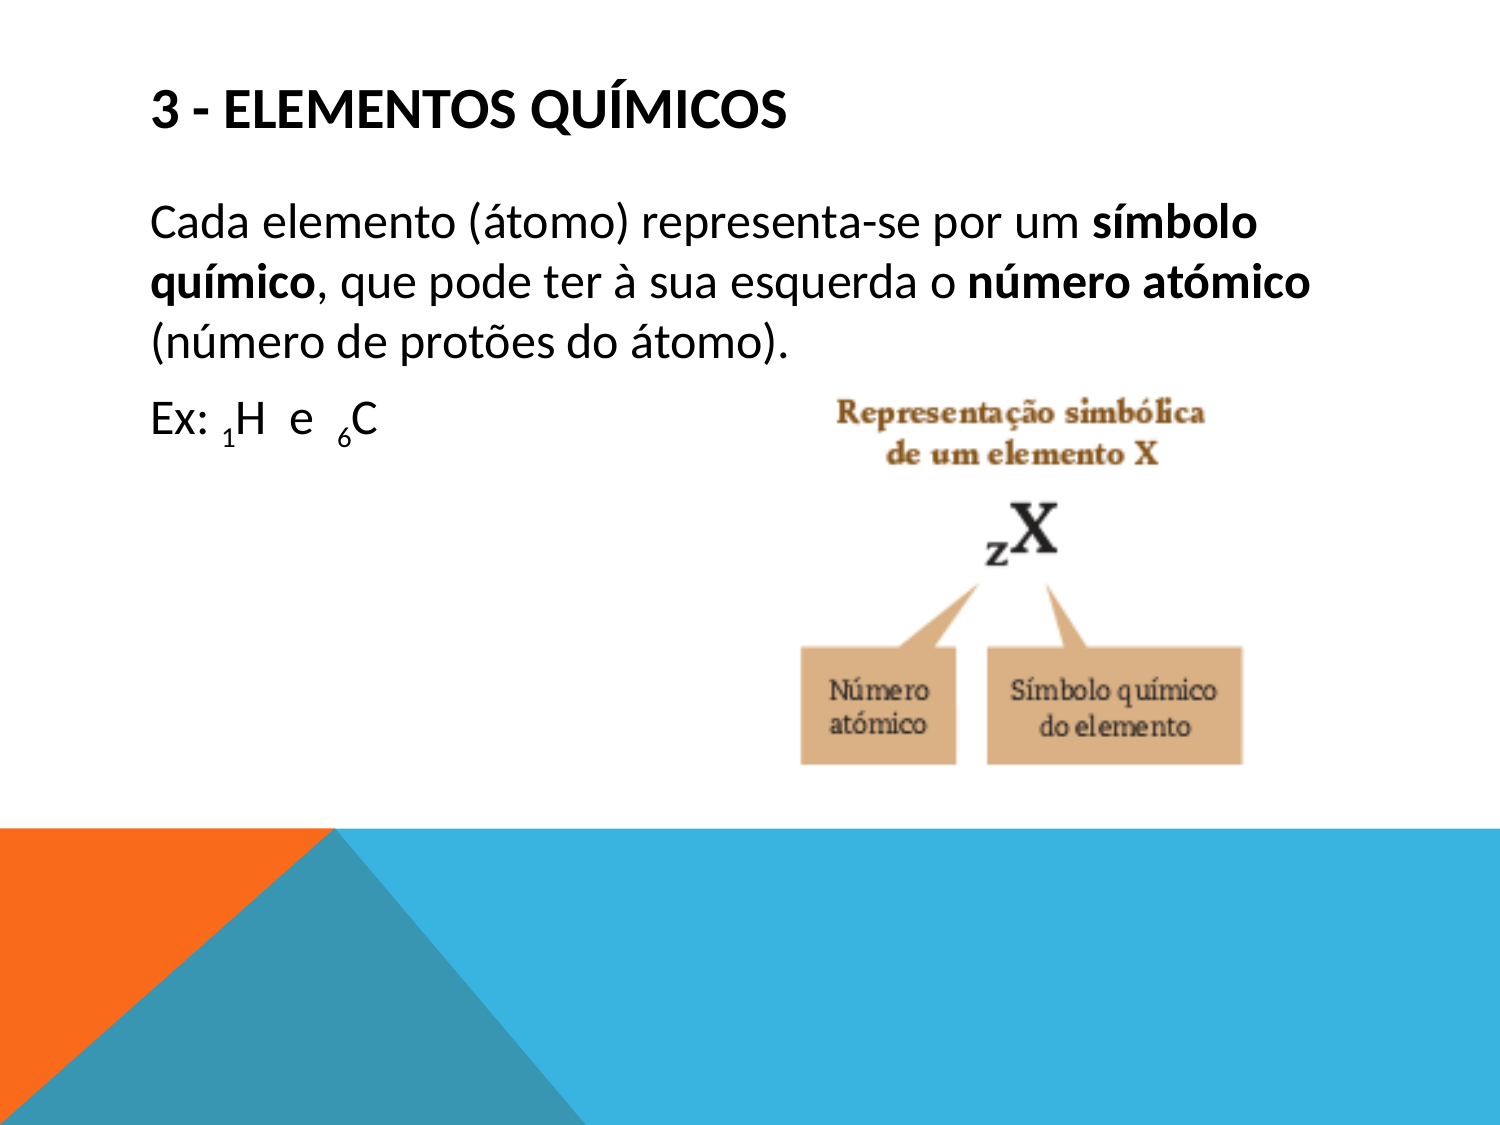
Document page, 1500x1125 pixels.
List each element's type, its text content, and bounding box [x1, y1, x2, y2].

title 3 - Elementos químicos [135, 60, 1369, 150]
picture [773, 384, 1261, 795]
list Cada elemento (átomo) representa-se por um símbolo químico, que pode ter à sua esquerda o número atómico (número de protões do átomo). Ex: 1H e 6C [135, 180, 1369, 768]
